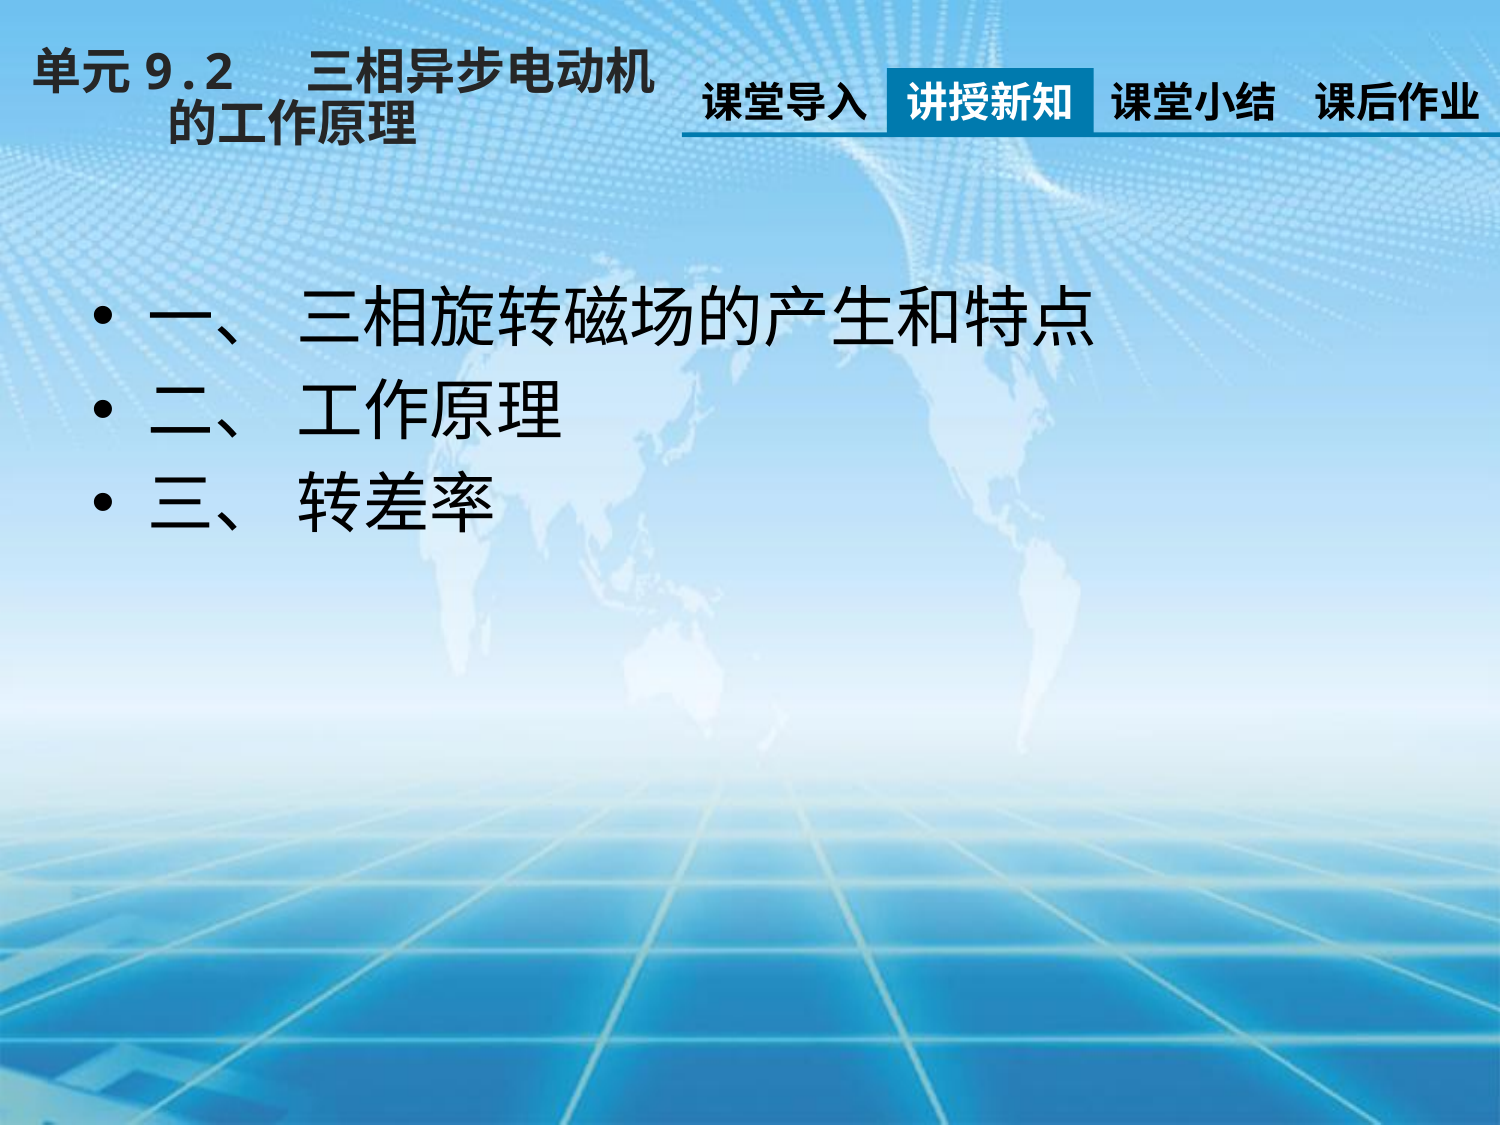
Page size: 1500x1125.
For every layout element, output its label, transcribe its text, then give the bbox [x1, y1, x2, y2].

text_box 一、 三相旋转磁场的产生和特点 二、 工作原理 三、 转差率 [76, 267, 1427, 1010]
picture [0, 0, 1500, 1125]
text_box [16, 39, 1500, 160]
